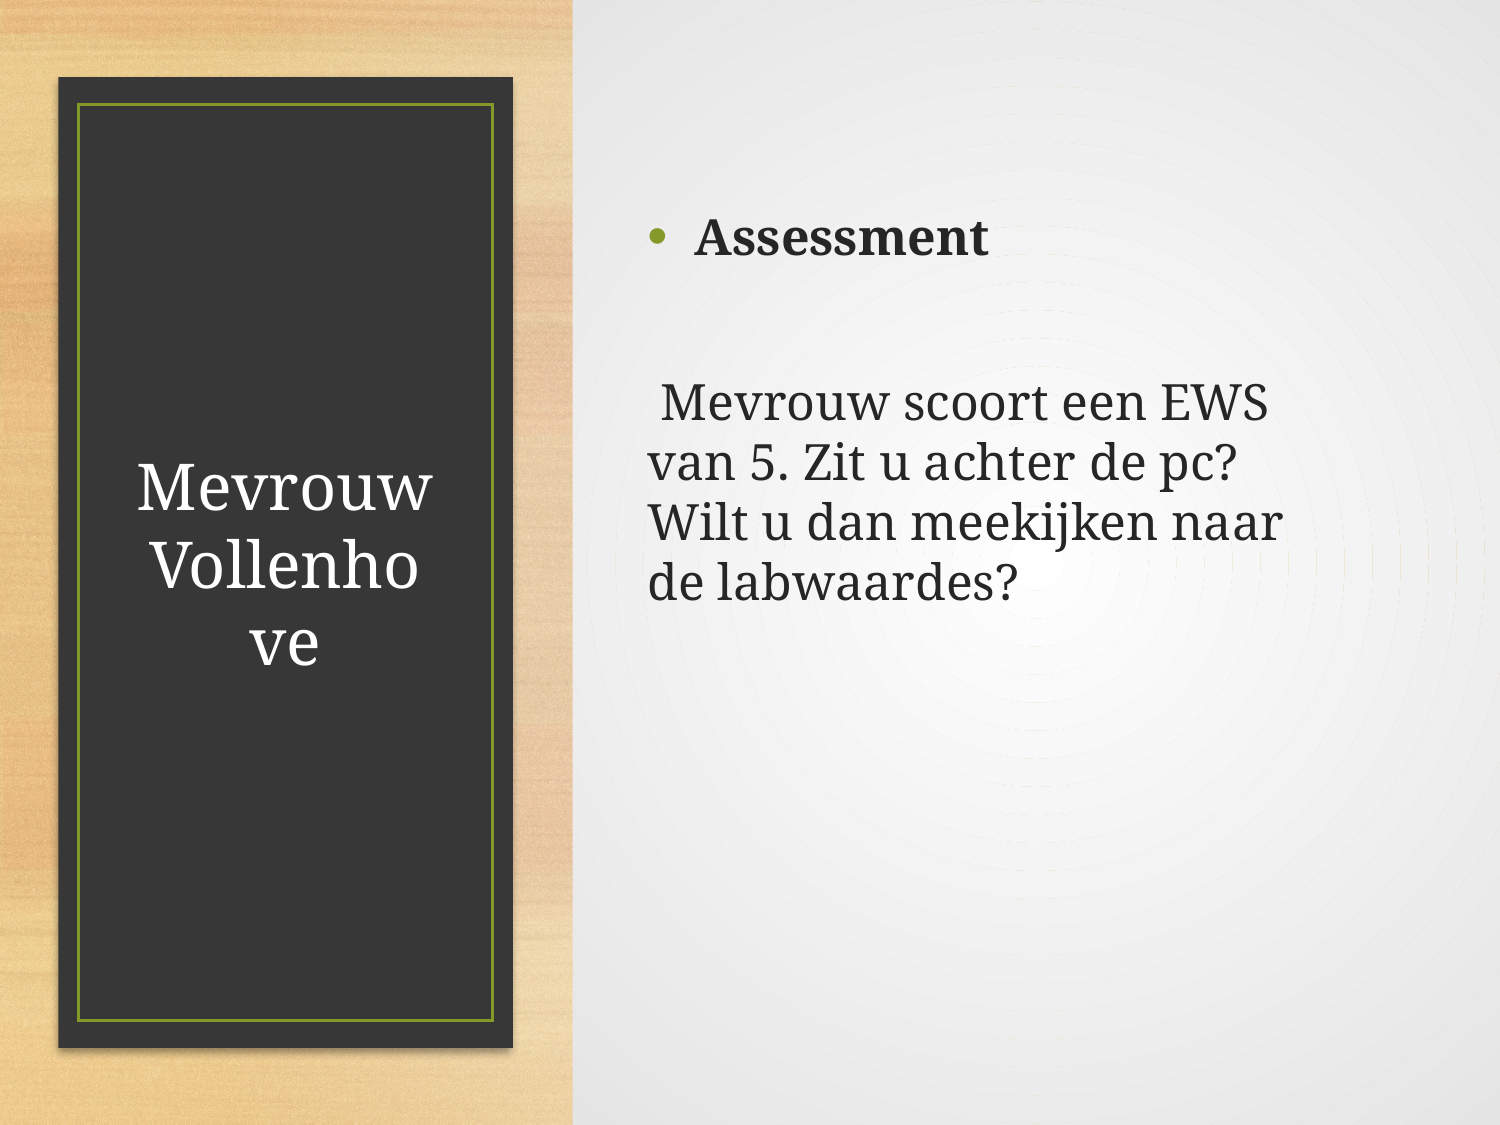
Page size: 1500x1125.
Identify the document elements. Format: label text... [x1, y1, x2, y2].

title Mevrouw Vollenhove [117, 156, 454, 968]
text_box [57, 76, 514, 1049]
text_box [571, 0, 1500, 1125]
text_box [0, 0, 571, 1125]
list Assessment Mevrouw scoort een EWS van 5. Zit u achter de pc? Wilt u dan meekijken naar de labwaardes? [632, 77, 1365, 964]
text_box [78, 103, 493, 1021]
